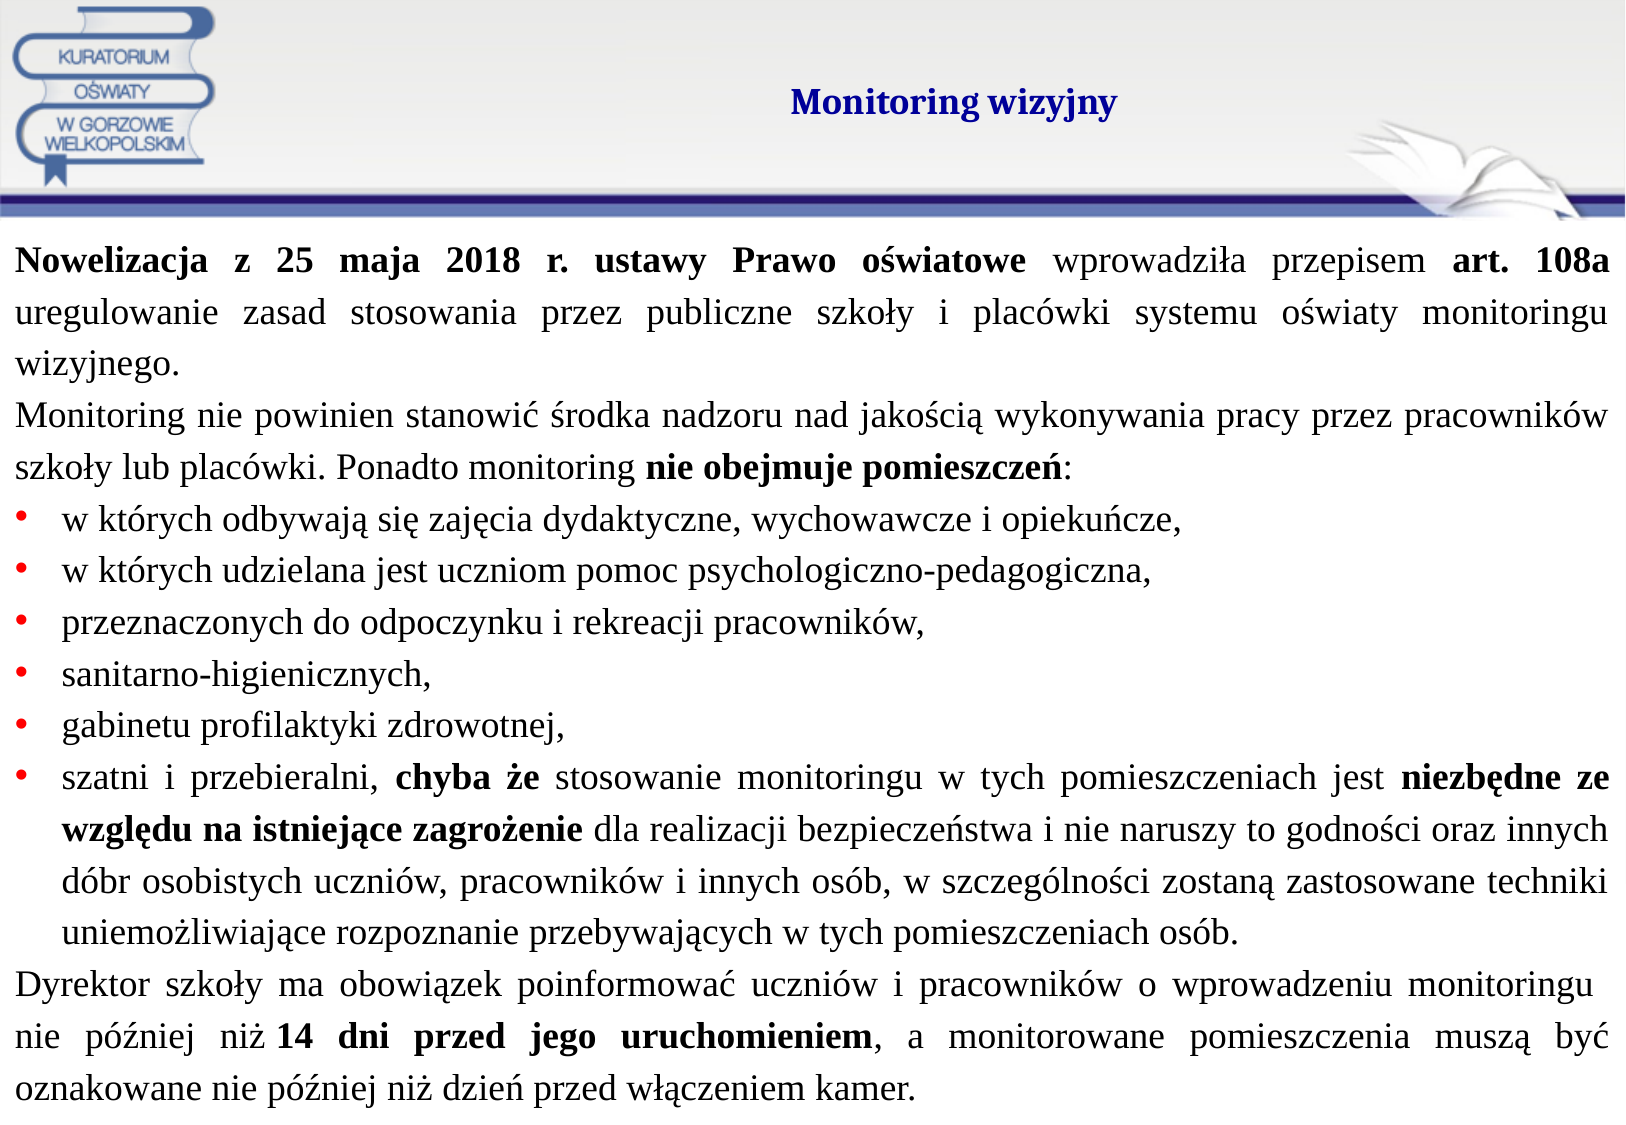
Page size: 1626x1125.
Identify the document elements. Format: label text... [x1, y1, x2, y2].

title Monitoring wizyjny [317, 23, 1600, 176]
text_box Nowelizacja z 25 maja 2018 r. ustawy Prawo oświatowe wprowadziła przepisem art. 108a uregulowanie zasad stosowania przez publiczne szkoły i placówki systemu oświaty monitoringu wizyjnego. Monitoring nie powinien stanowić środka nadzoru nad jakością wykonywania pracy przez pracowników szkoły lub placówki. Ponadto monitoring nie obejmuje pomieszczeń: w których odbywają się zajęcia dydaktyczne, wychowawcze i opiekuńcze, w których udzielana jest uczniom pomoc psychologiczno-pedagogiczna, przeznaczonych do odpoczynku i rekreacji pracowników, sanitarno-higienicznych, gabinetu profilaktyki zdrowotnej, szatni i przebieralni, chyba że stosowanie monitoringu w tych pomieszczeniach jest niezbędne ze względu na istniejące zagrożenie dla realizacji bezpieczeństwa i nie naruszy to godności oraz innych dóbr osobistych uczniów, pracowników i innych osób, w szczególności zostaną zastosowane techniki uniemożliwiające rozpoznanie przebywających w tych pomieszczeniach osób. Dyrektor szkoły ma obowiązek poinformować uczniów i pracowników o wprowadzeniu monitoringu nie później niż 14 dni przed jego uruchomieniem, a monitorowane pomieszczenia muszą być oznakowane nie później niż dzień przed włączeniem kamer. [0, 220, 1625, 1115]
picture [0, 0, 1626, 1125]
